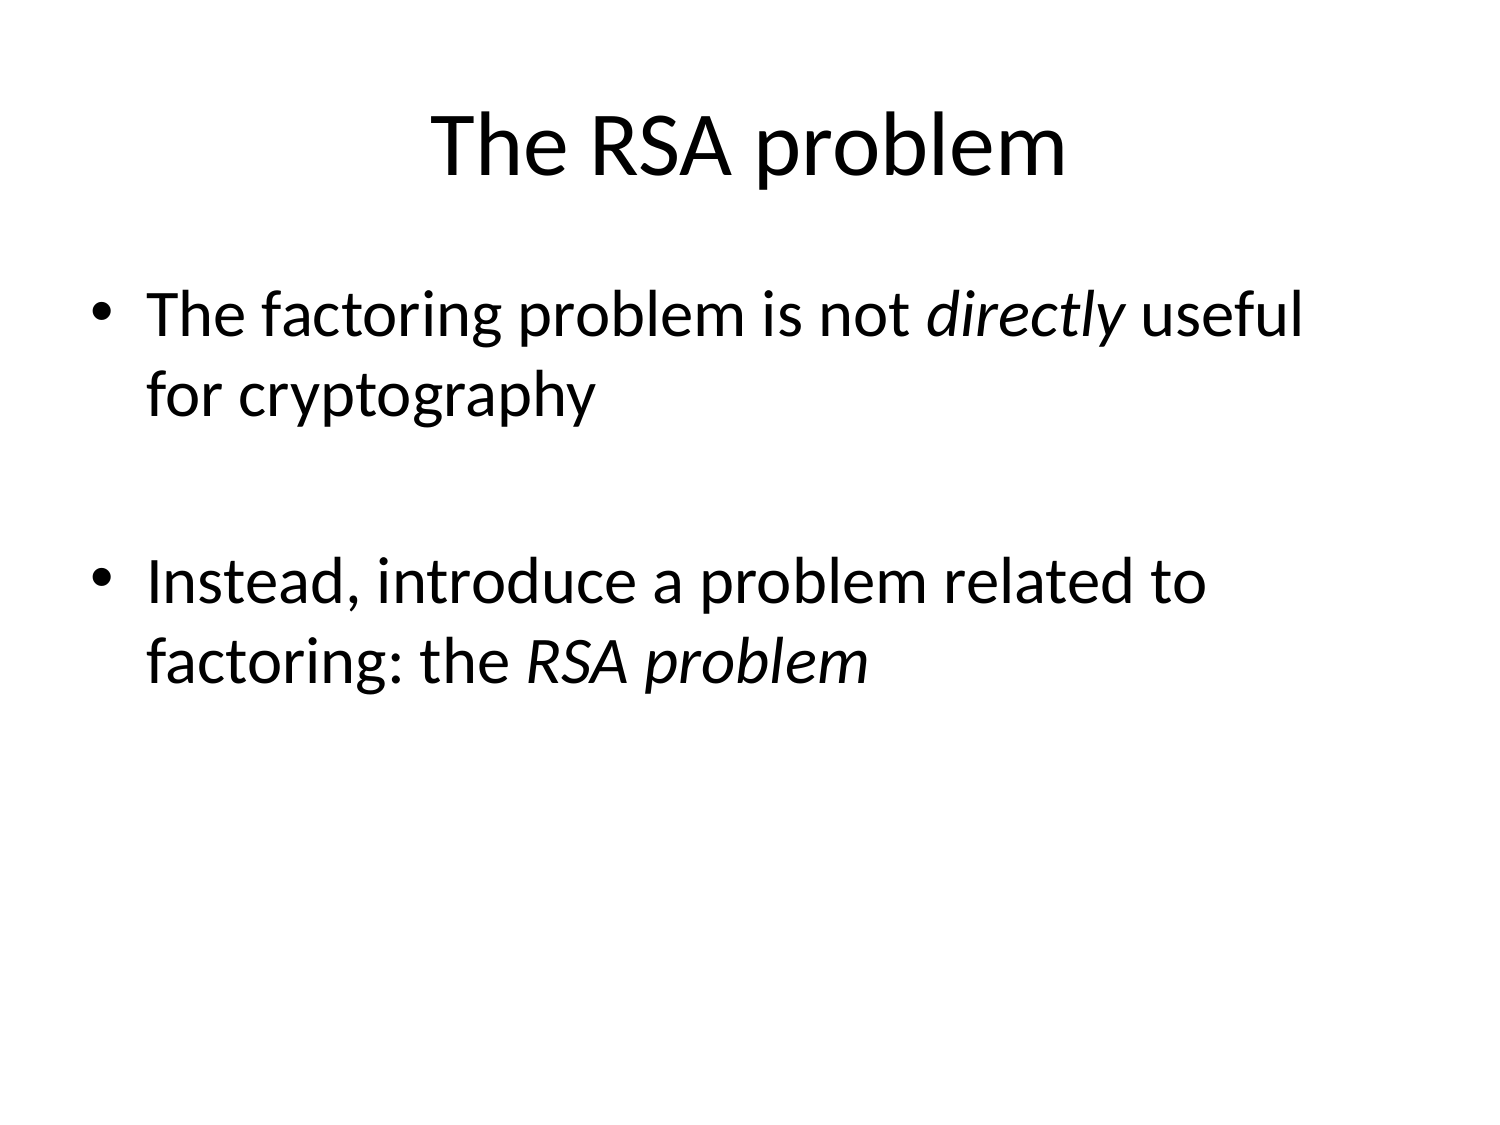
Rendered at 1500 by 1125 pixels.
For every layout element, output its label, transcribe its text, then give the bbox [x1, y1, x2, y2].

list The factoring problem is not directly useful for cryptography Instead, introduce a problem related to factoring: the RSA problem [75, 262, 1425, 1005]
title The RSA problem [75, 45, 1425, 233]
